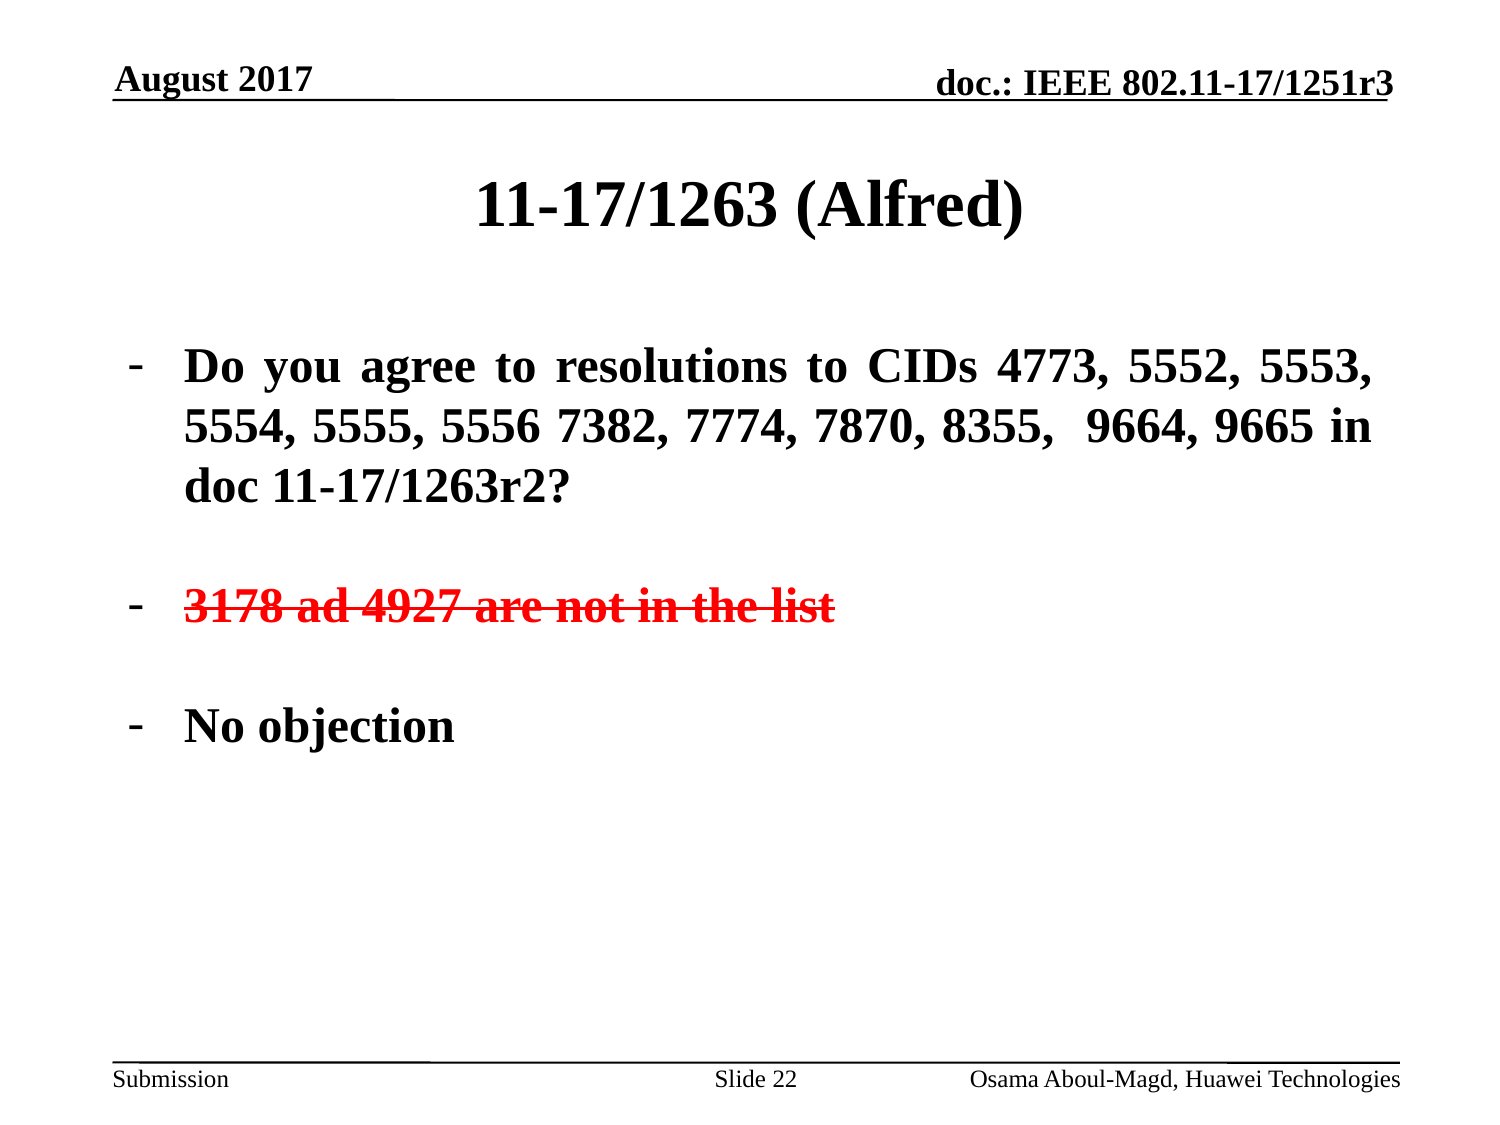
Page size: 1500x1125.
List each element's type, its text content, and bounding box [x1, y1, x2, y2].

title 11-17/1263 (Alfred) [112, 112, 1388, 288]
slide_number Slide 22 [712, 1061, 800, 1123]
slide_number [114, 54, 423, 100]
list Do you agree to resolutions to CIDs 4773, 5552, 5553, 5554, 5555, 5556 7382, 7774, 7870, 8355, 9664, 9665 in doc 11-17/1263r2? 3178 ad 4927 are not in the list No objection [112, 324, 1388, 1000]
footer Osama Aboul-Magd, Huawei Technologies [878, 1061, 1402, 1093]
